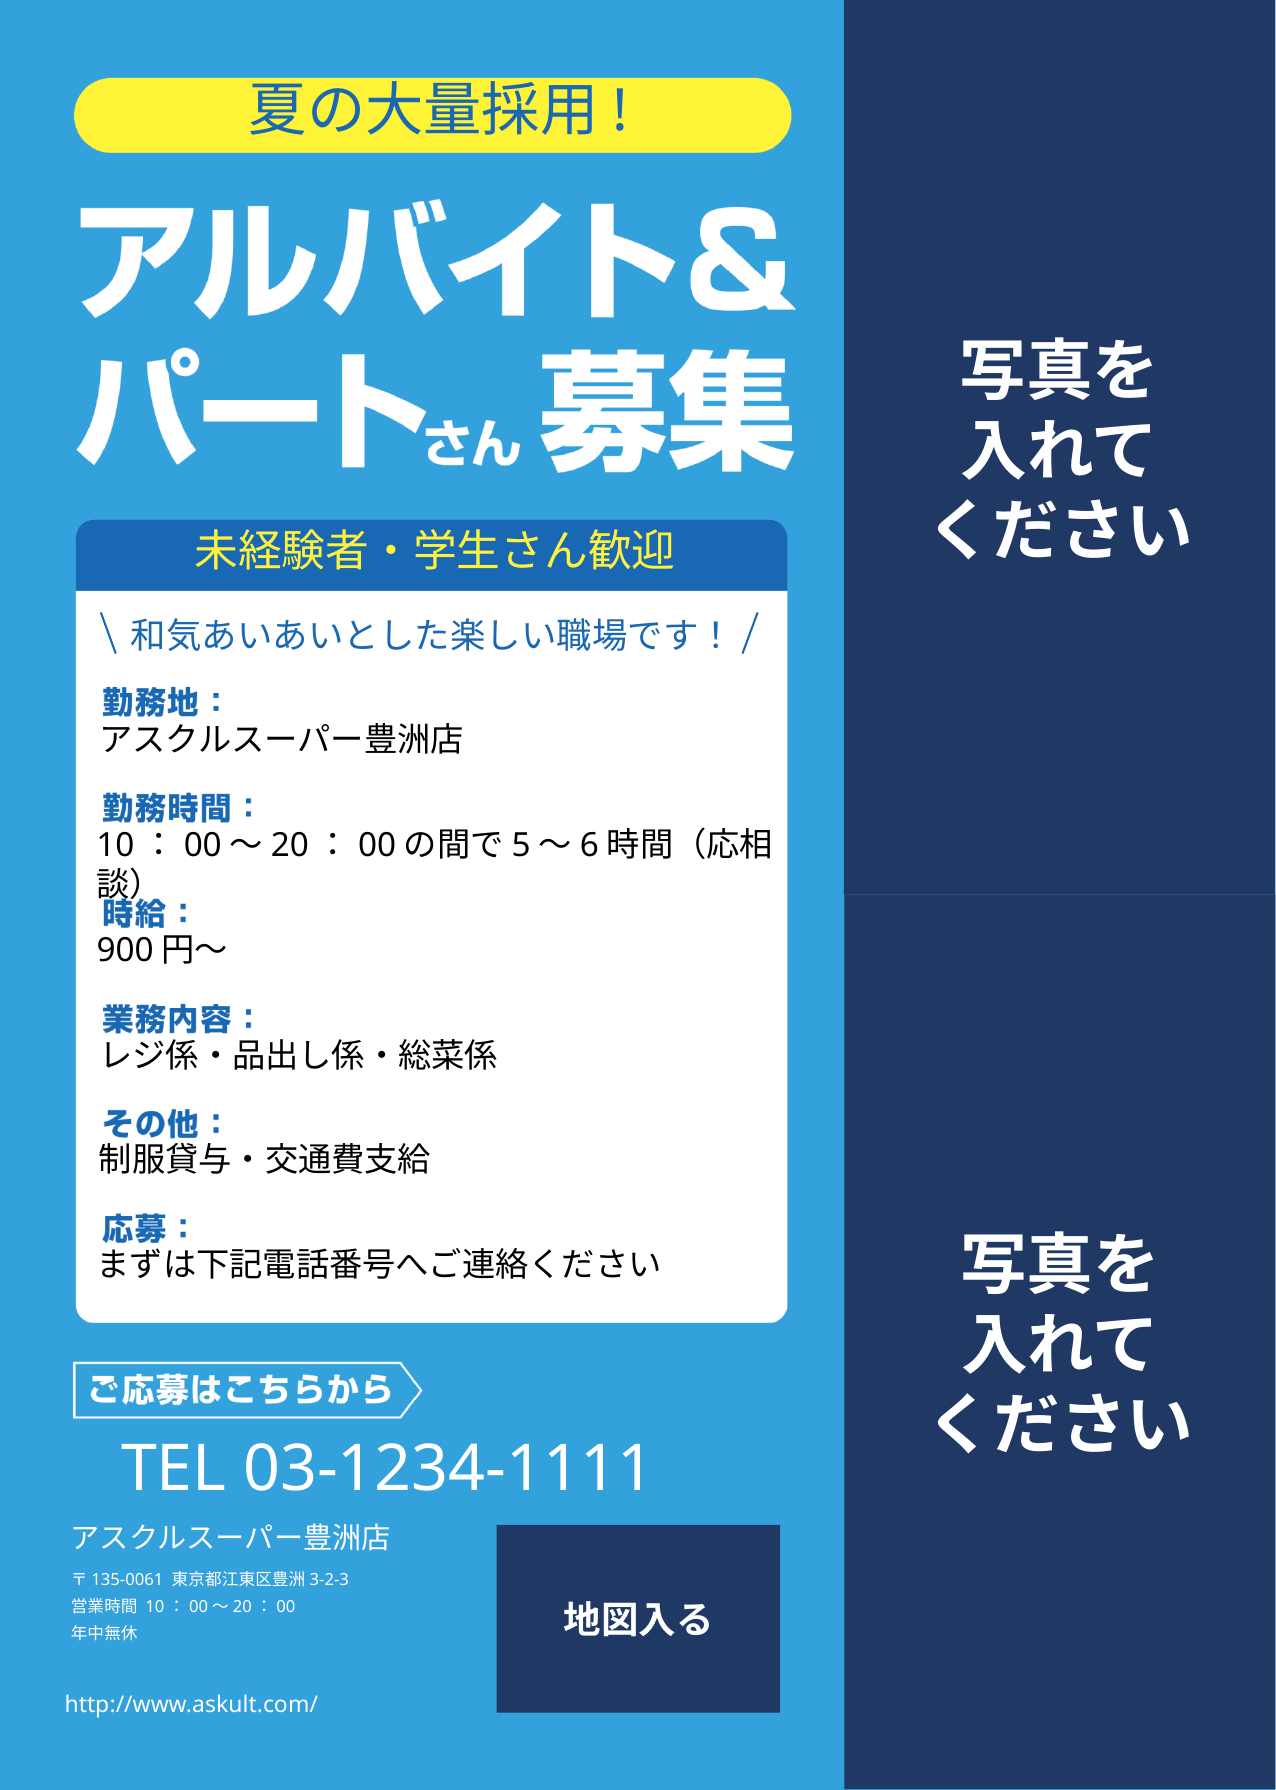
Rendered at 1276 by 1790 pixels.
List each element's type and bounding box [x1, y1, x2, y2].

text_box [100, 612, 116, 654]
picture [0, 0, 1276, 1790]
text_box [742, 612, 758, 654]
